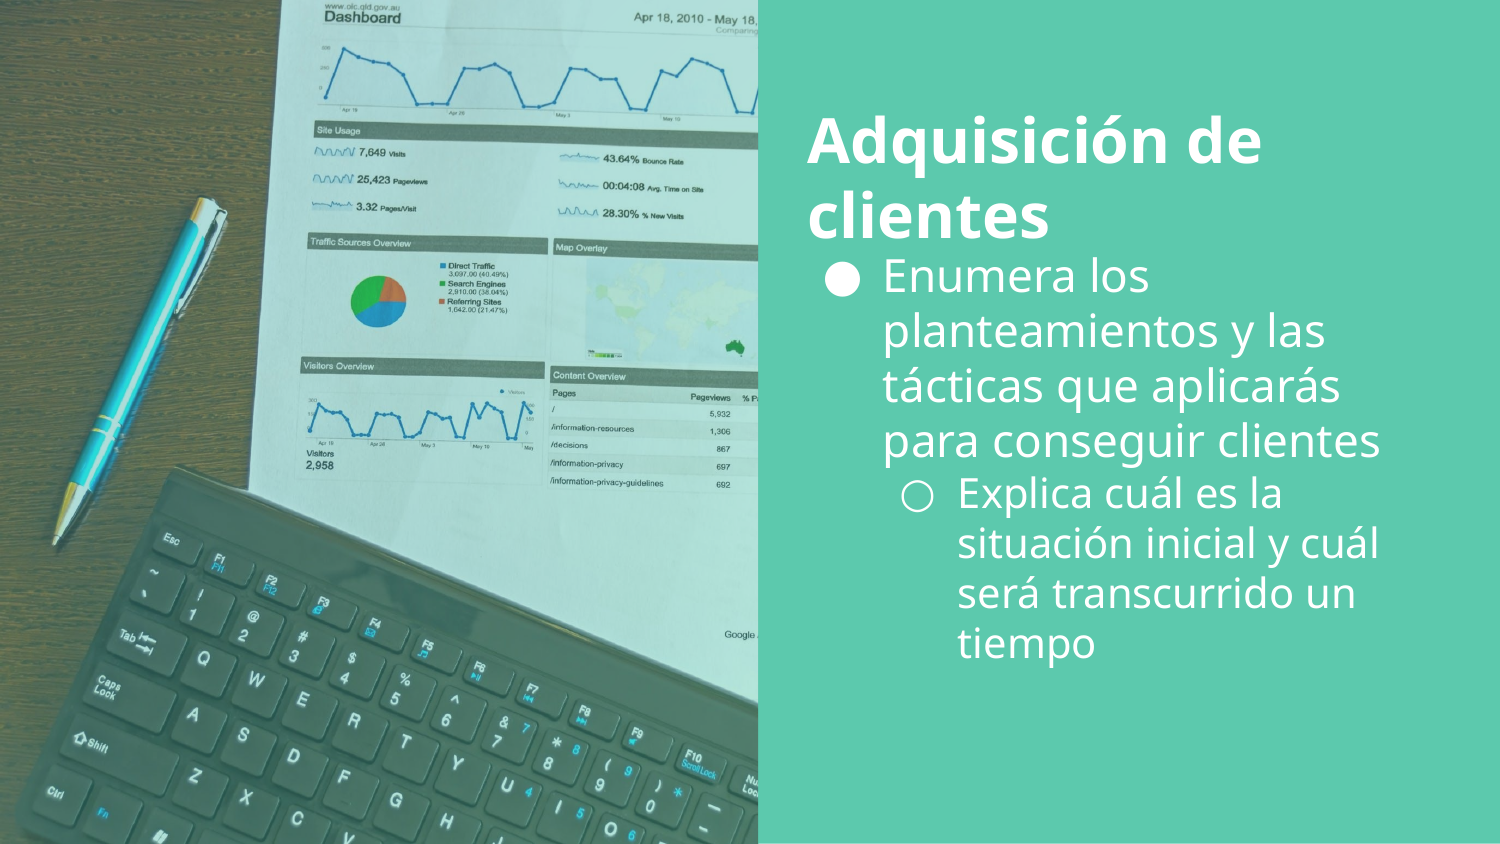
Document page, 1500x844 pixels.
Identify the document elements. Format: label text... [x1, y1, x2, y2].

picture [0, 0, 759, 844]
text_box Adquisición de clientes [792, 86, 1441, 186]
text_box Enumera los planteamientos y las tácticas que aplicarás para conseguir clientes Explica cuál es la situación inicial y cuál será transcurrido un tiempo [792, 231, 1463, 758]
